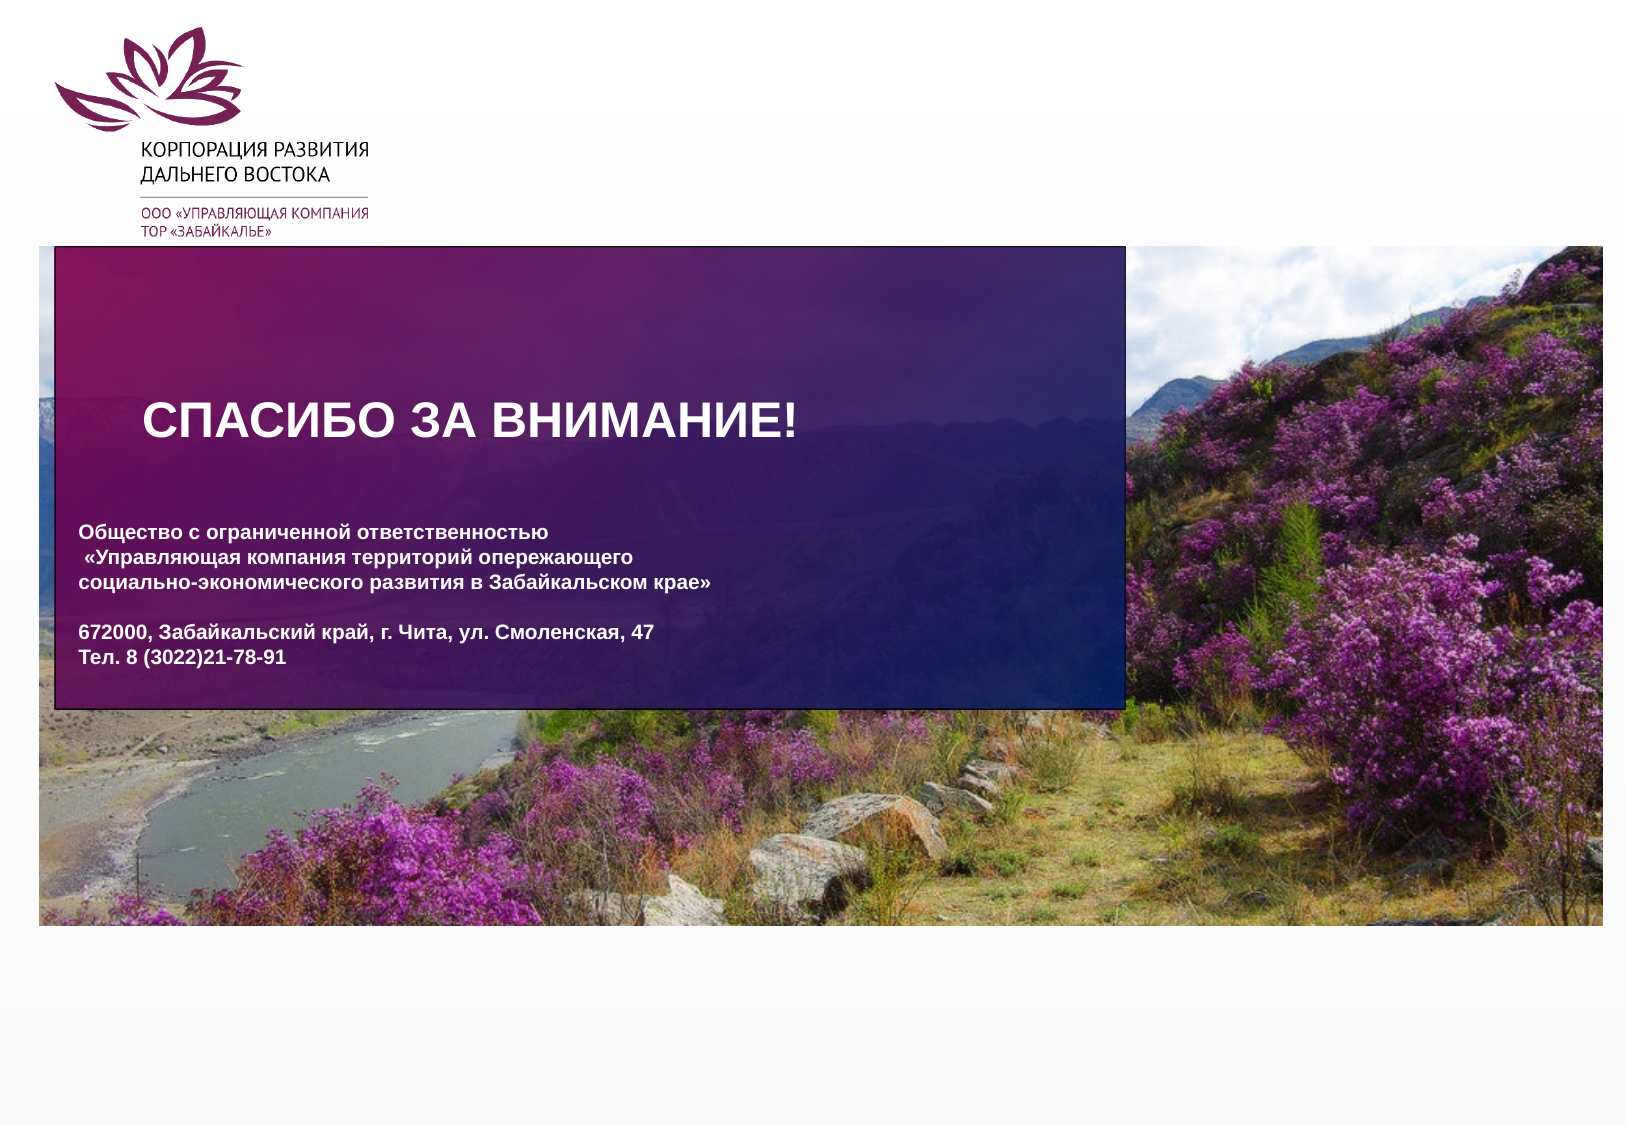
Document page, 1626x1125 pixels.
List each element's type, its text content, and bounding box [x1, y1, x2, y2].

title СПАСИБО ЗА ВНИМАНИЕ! [54, 235, 1126, 545]
text_box Общество с ограниченной ответственностью «Управляющая компания территорий опережающего социально-экономического развития в Забайкальском крае» 672000, Забайкальский край, г. Чита, ул. Смоленская, 47 Тел. 8 (3022)21-78-91 [63, 511, 755, 701]
picture [39, 17, 1603, 926]
